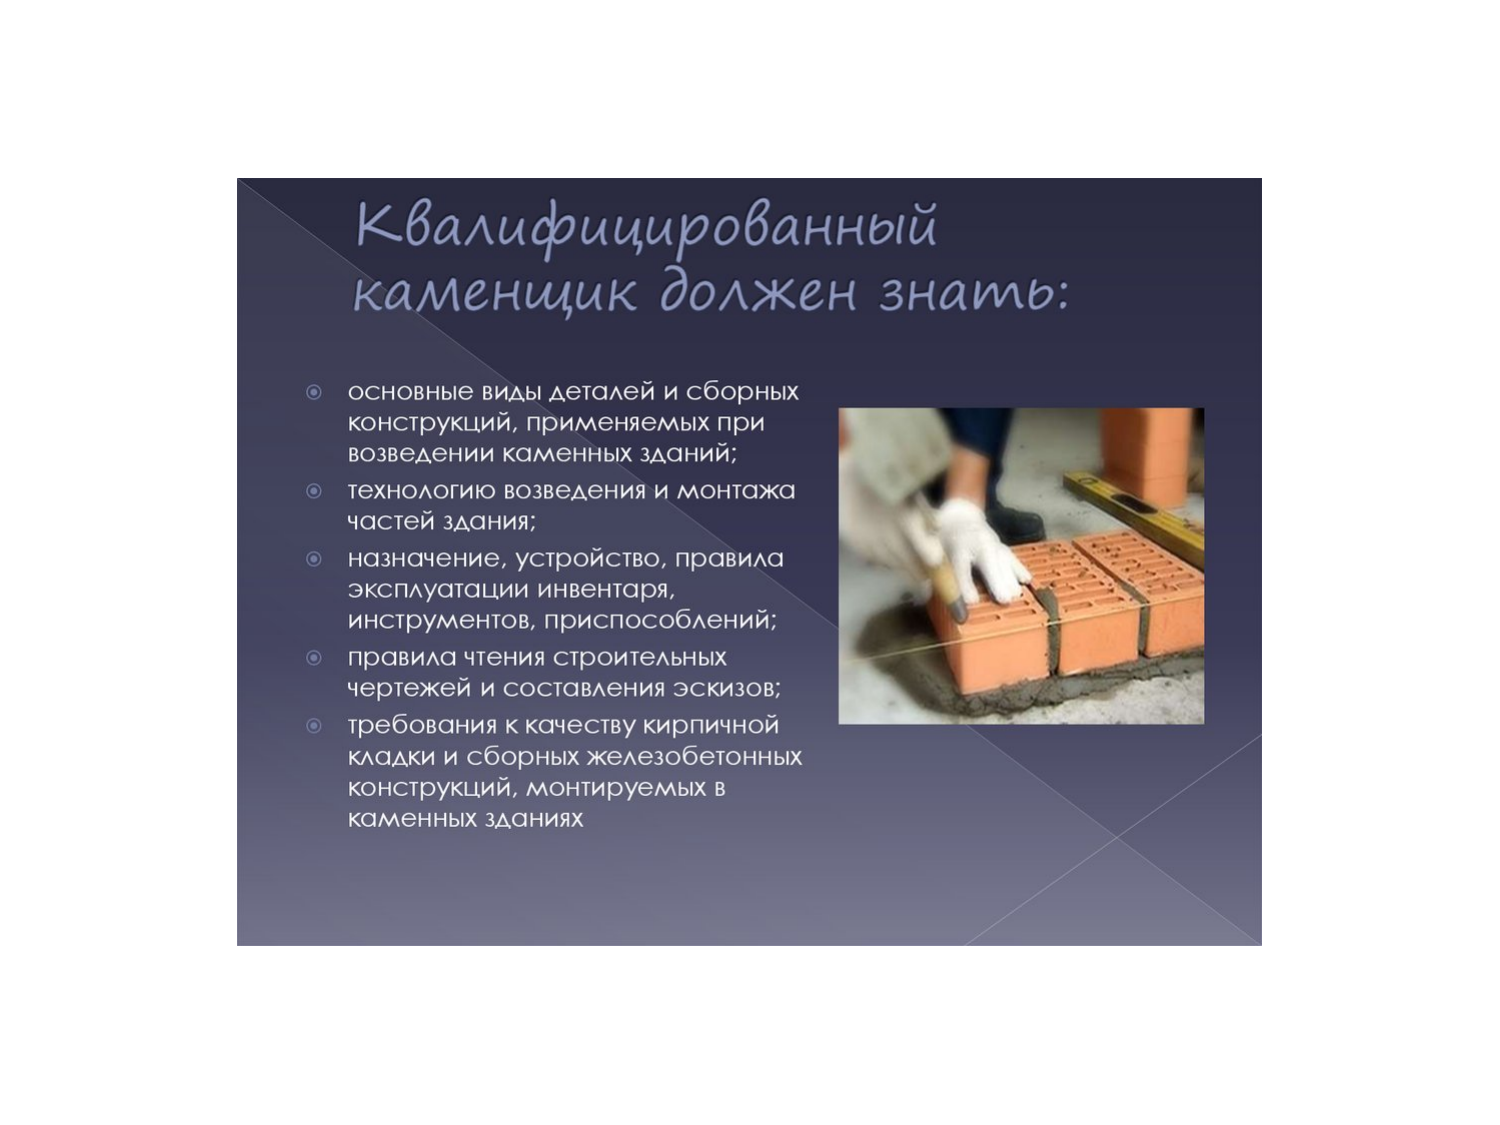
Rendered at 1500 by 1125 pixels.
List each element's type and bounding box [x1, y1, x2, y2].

picture [237, 178, 1263, 947]
